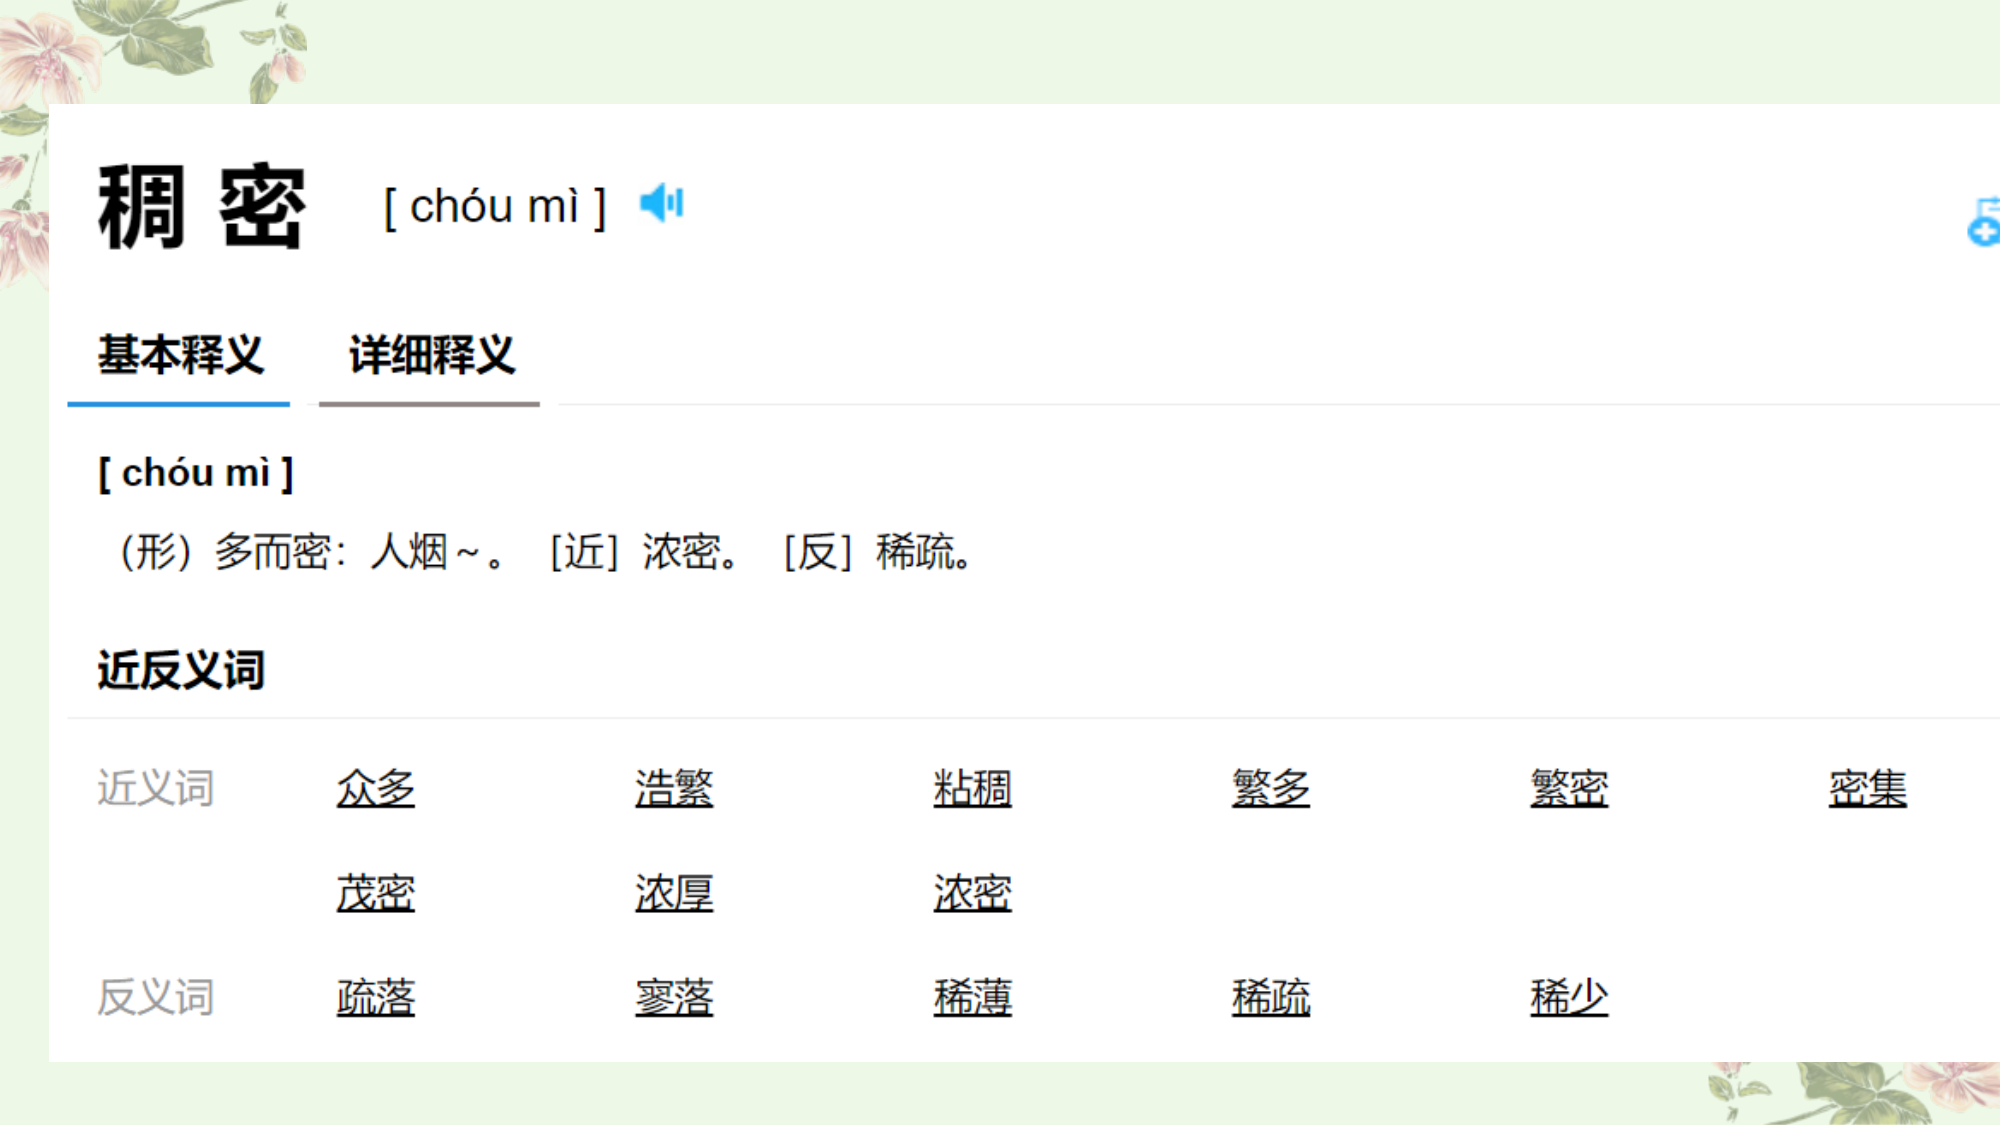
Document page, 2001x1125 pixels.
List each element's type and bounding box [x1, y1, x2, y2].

picture [1708, 1062, 2000, 1125]
list [49, 104, 2000, 1062]
picture [0, 0, 307, 292]
